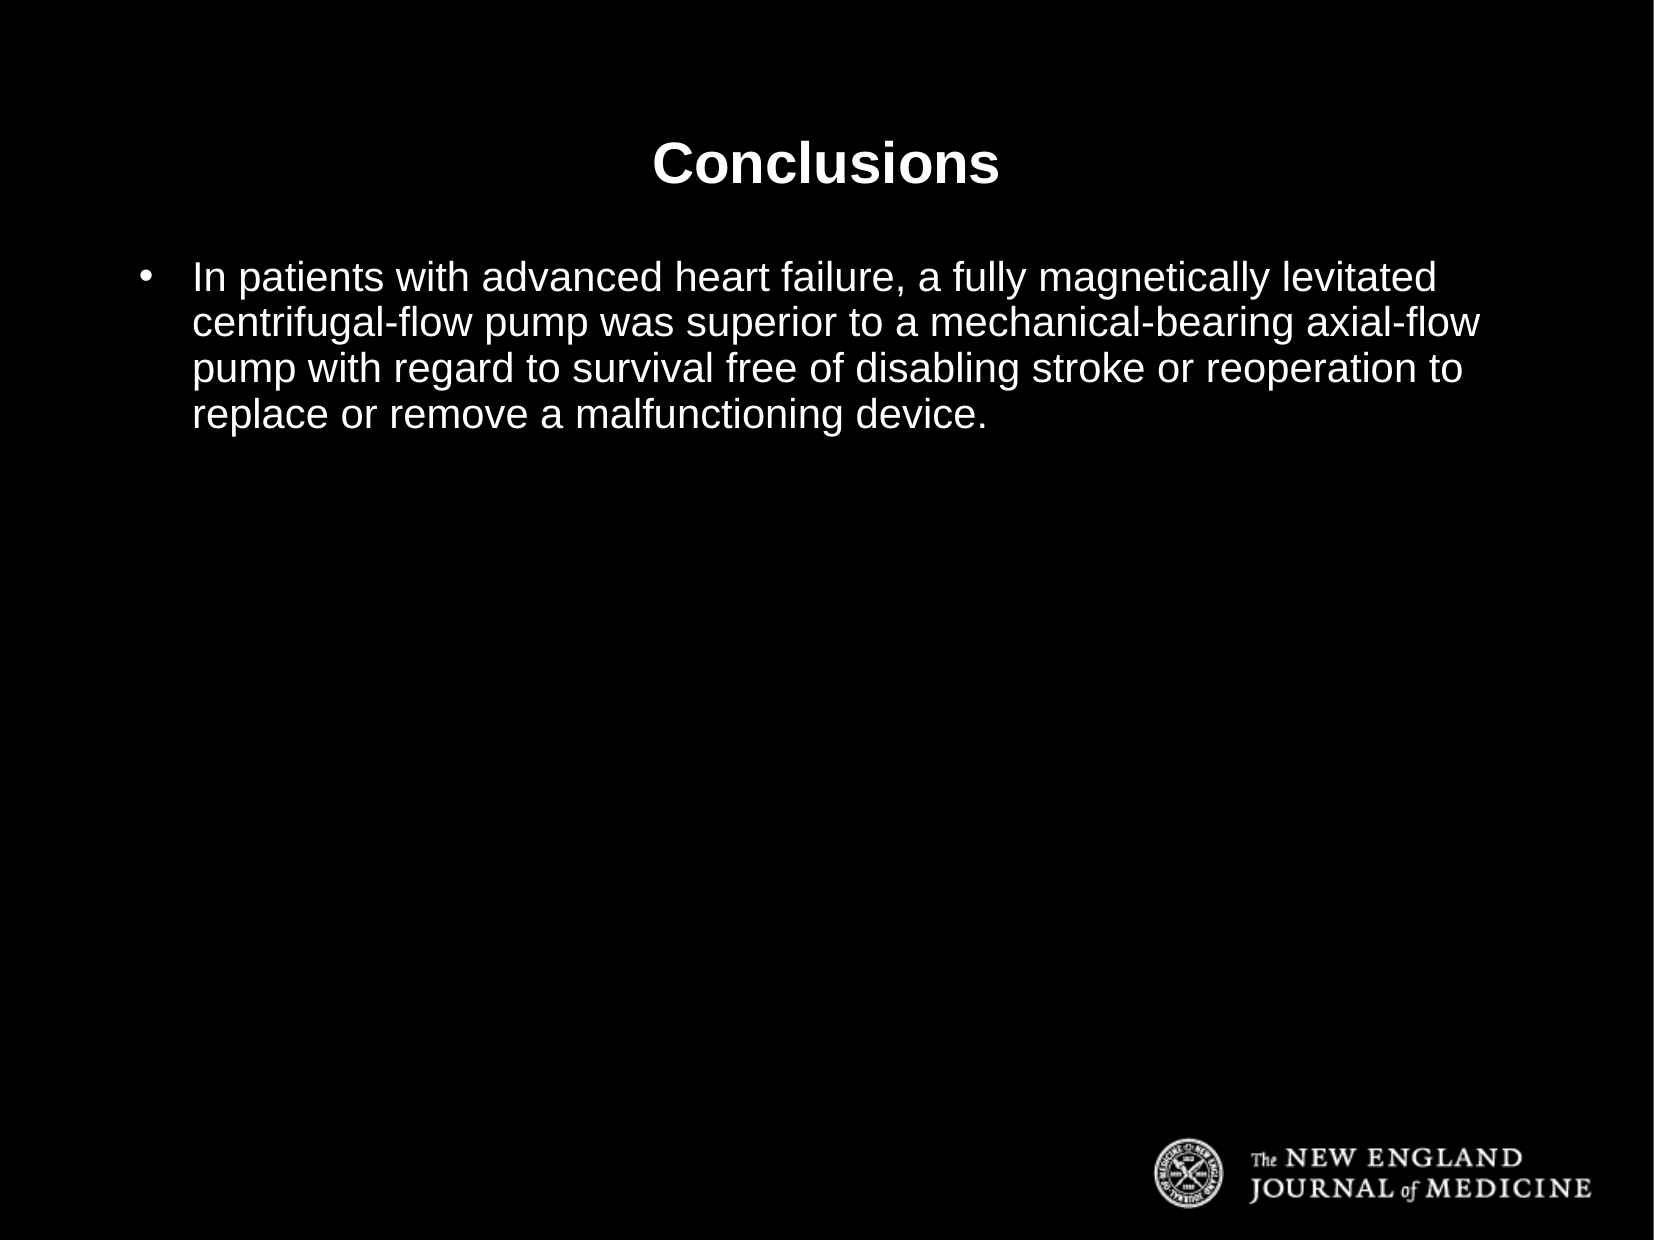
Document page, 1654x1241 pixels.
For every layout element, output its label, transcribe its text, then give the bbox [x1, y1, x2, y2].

list In patients with advanced heart failure, a fully magnetically levitated centrifugal-flow pump was superior to a mechanical-bearing axial-flow pump with regard to survival free of disabling stroke or reoperation to replace or remove a malfunctioning device. [121, 253, 1534, 1115]
picture [1141, 1133, 1606, 1213]
text_box Conclusions [121, 129, 1533, 198]
